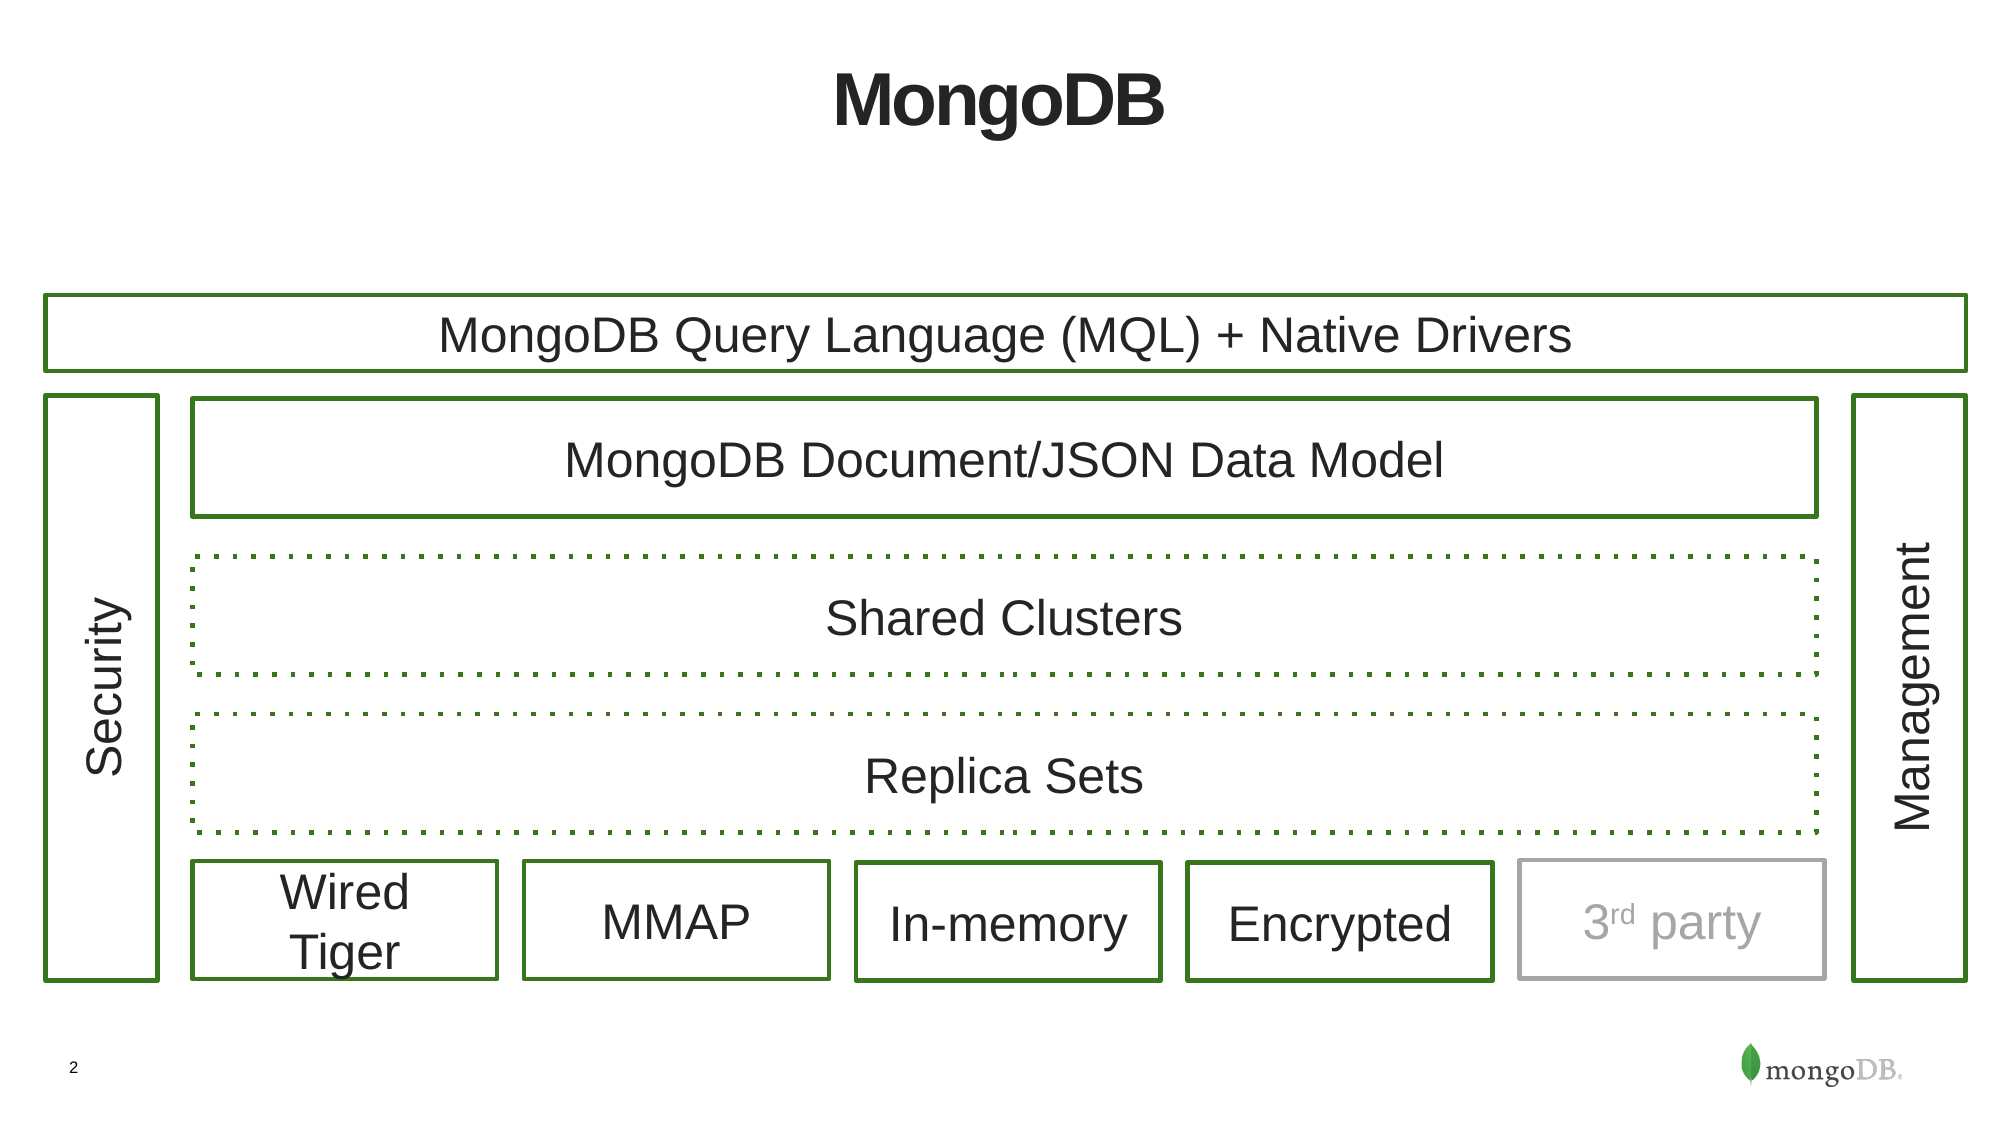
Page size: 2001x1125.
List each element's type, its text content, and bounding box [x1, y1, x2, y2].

text_box Encrypted [1187, 862, 1493, 981]
text_box Shared Clusters [192, 556, 1817, 675]
title MongoDB [99, 1, 1900, 190]
text_box Replica Sets [192, 714, 1817, 833]
text_box 3rd party [1519, 860, 1825, 979]
text_box Wired Tiger [192, 860, 498, 979]
text_box In-memory [855, 862, 1161, 981]
text_box MongoDB Document/JSON Data Model [192, 398, 1817, 517]
text_box MongoDB Query Language (MQL) + Native Drivers [45, 294, 1966, 371]
text_box Management [1853, 395, 1966, 981]
text_box Security [45, 395, 158, 981]
text_box MMAP [524, 860, 829, 979]
